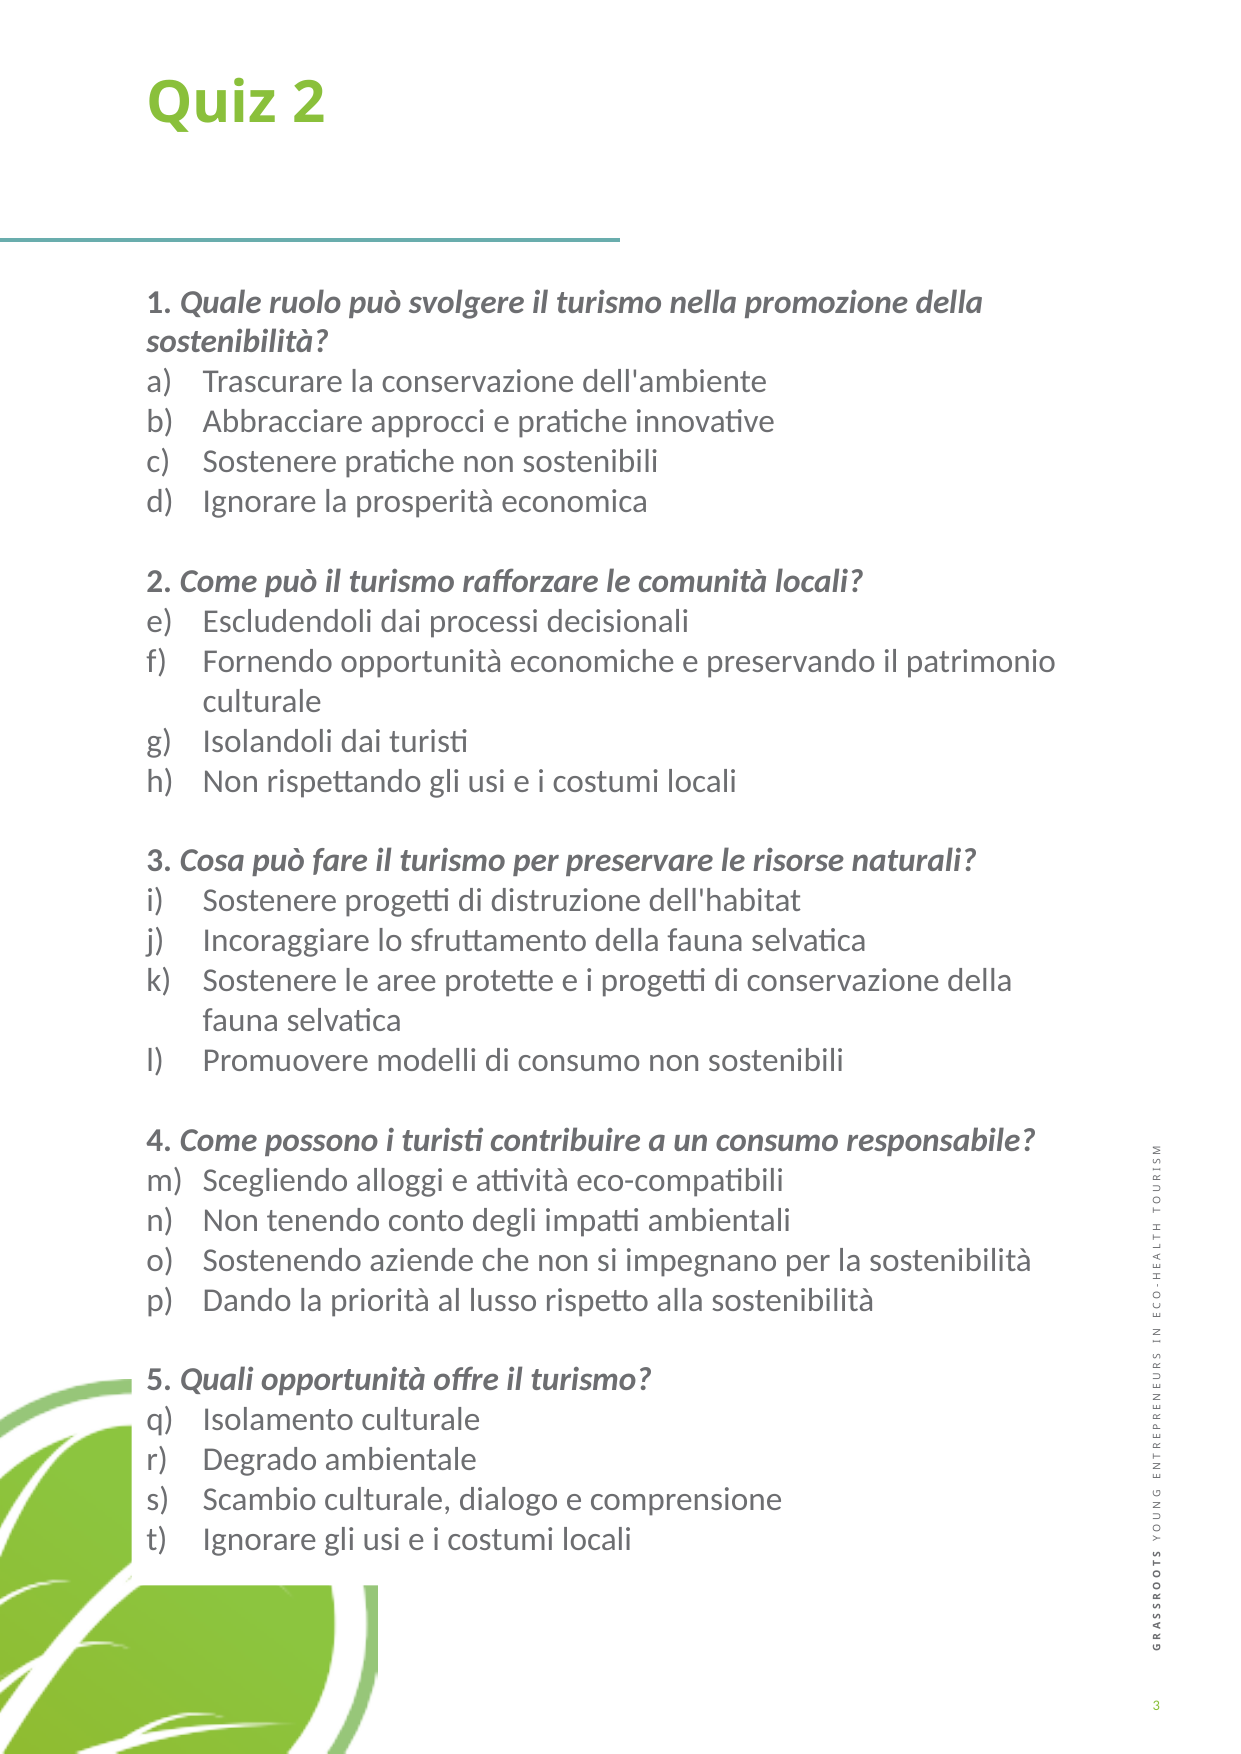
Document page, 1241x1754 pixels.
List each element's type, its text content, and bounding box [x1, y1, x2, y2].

list Quiz 2 [131, 56, 1109, 235]
list 1. Quale ruolo può svolgere il turismo nella promozione della sostenibilità? Trascurare la conservazione dell'ambiente Abbracciare approcci e pratiche innovative Sostenere pratiche non sostenibili Ignorare la prosperità economica 2. Come può il turismo rafforzare le comunità locali? Escludendoli dai processi decisionali Fornendo opportunità economiche e preservando il patrimonio culturale Isolandoli dai turisti Non rispettando gli usi e i costumi locali 3. Cosa può fare il turismo per preservare le risorse naturali? Sostenere progetti di distruzione dell'habitat Incoraggiare lo sfruttamento della fauna selvatica Sostenere le aree protette e i progetti di conservazione della fauna selvatica Promuovere modelli di consumo non sostenibili 4. Come possono i turisti contribuire a un consumo responsabile? Scegliendo alloggi e attività eco-compatibili Non tenendo conto degli impatti ambientali Sostenendo aziende che non si impegnano per la sostenibilità Dando la priorità al lusso rispetto alla sostenibilità 5. Quali opportunità offre il turismo? Isolamento culturale Degrado ambientale Scambio culturale, dialogo e comprensione Ignorare gli usi e i costumi locali [131, 272, 1109, 1586]
slide_number 3 [1125, 1666, 1187, 1743]
